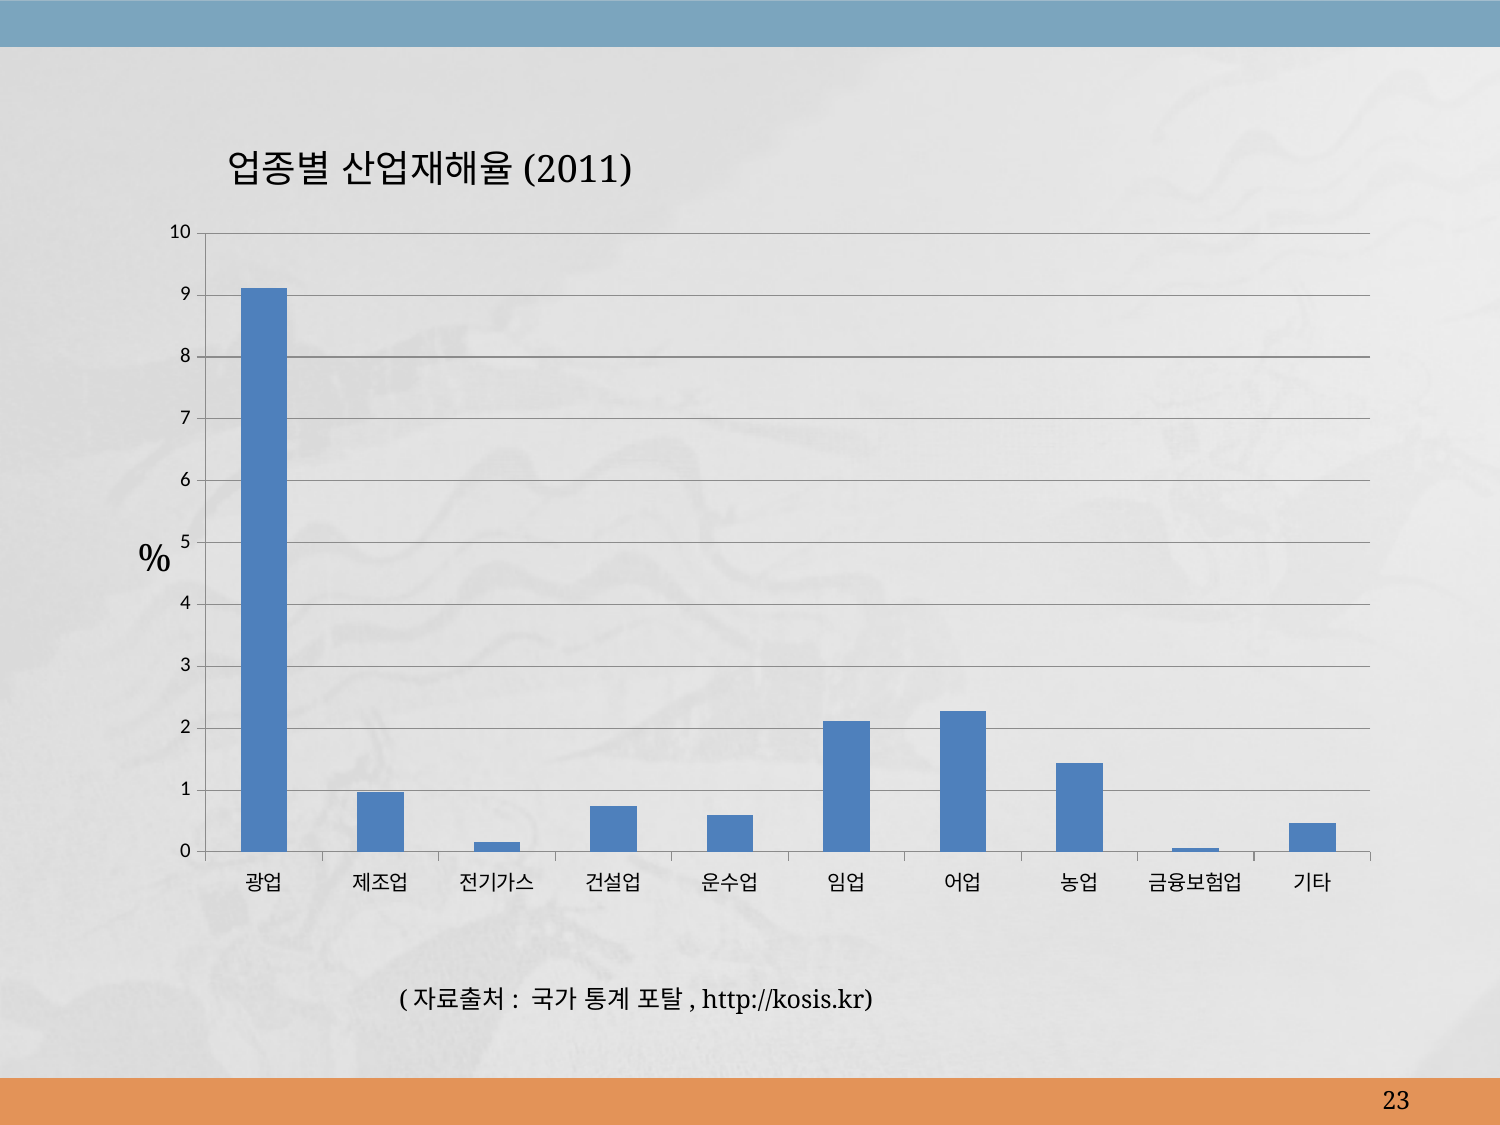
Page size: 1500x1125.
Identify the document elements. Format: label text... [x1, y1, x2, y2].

text_box (자료출처: 국가 통계 포탈, http://kosis.kr) [384, 975, 889, 1021]
chart [128, 210, 1371, 915]
slide_number 23 [1074, 1078, 1425, 1125]
text_box 업종별 산업재해율(2011) [212, 137, 648, 197]
